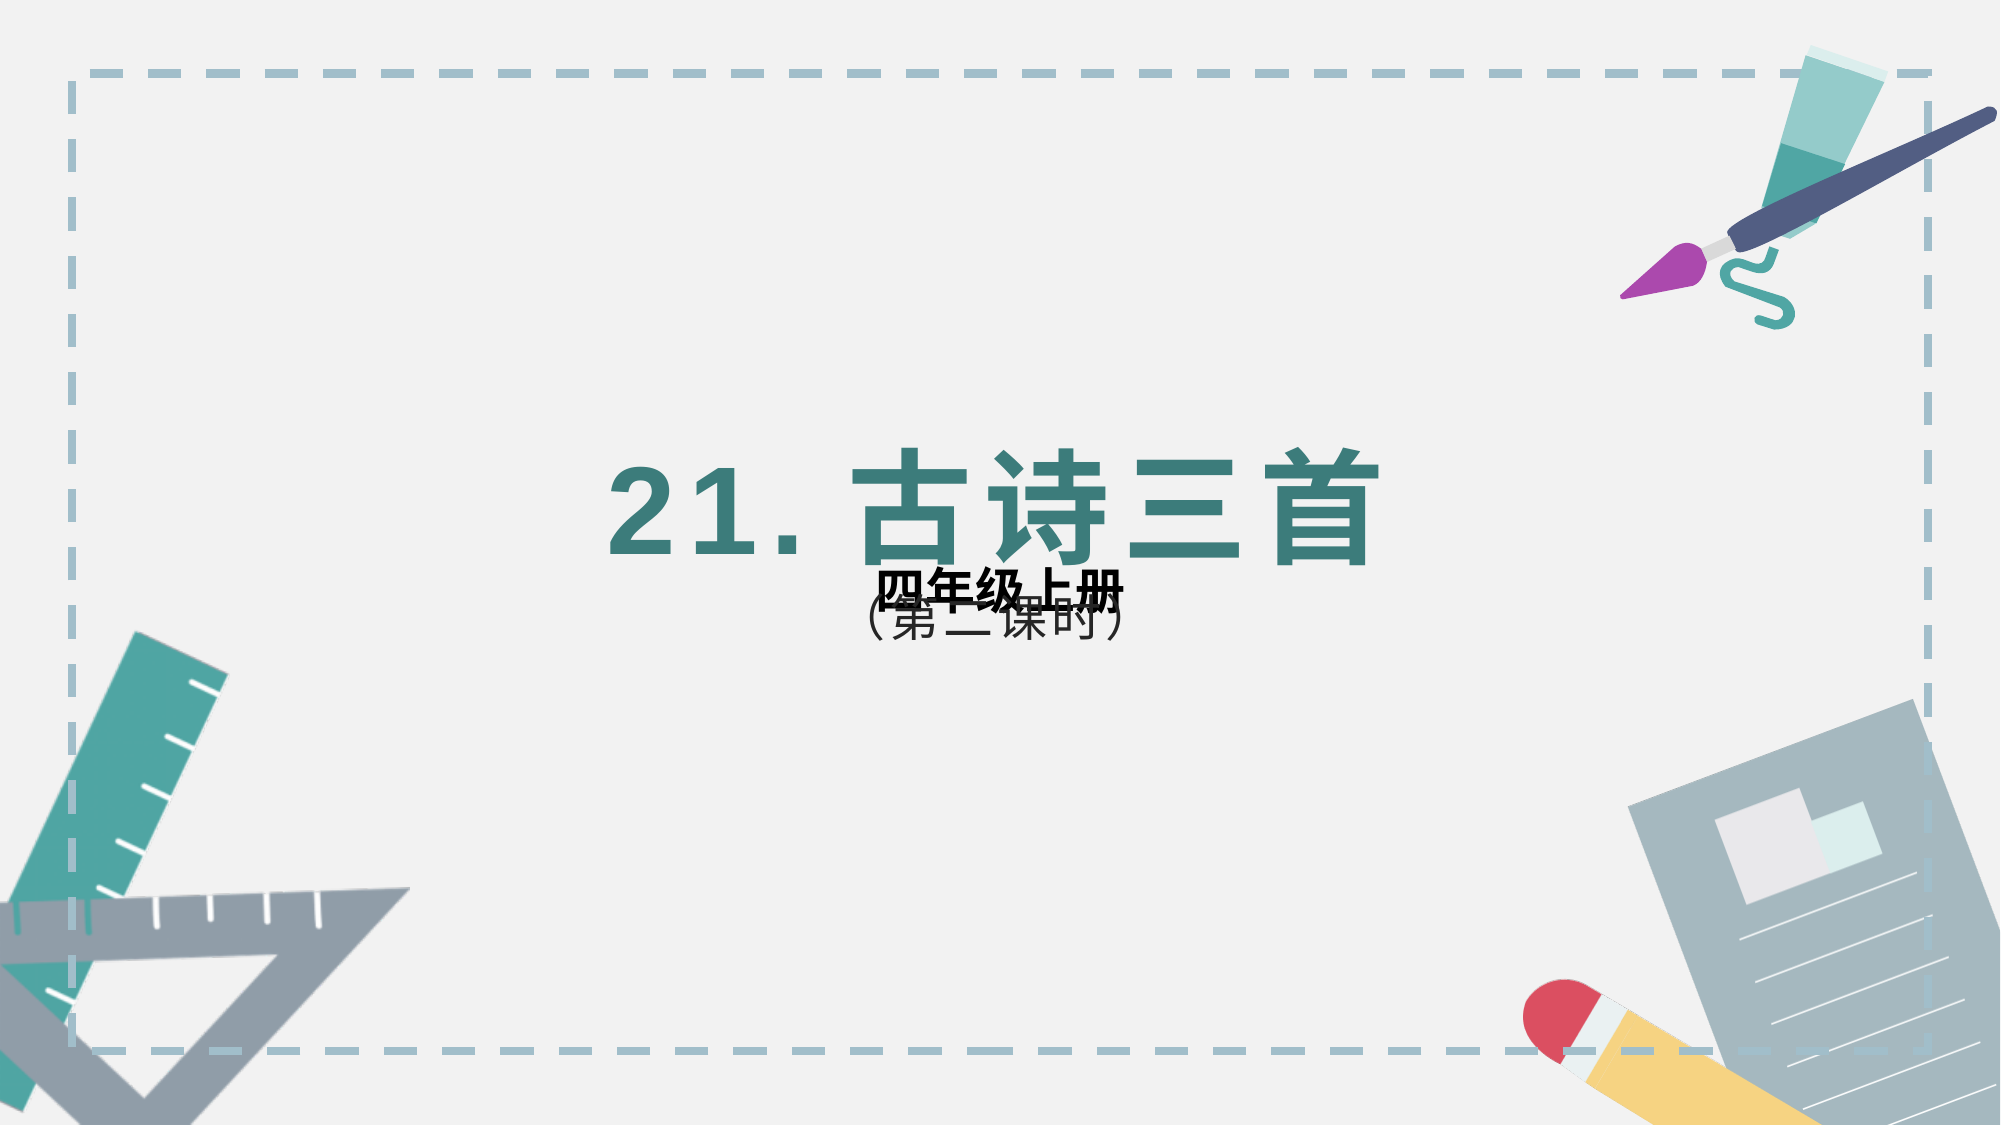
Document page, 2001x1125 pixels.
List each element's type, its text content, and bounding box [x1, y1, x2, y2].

text_box 21.古诗三首 [375, 351, 1616, 580]
text_box 四年级上册 [860, 580, 1277, 586]
text_box （第二课时） [375, 586, 1616, 783]
picture [1522, 698, 2001, 1125]
picture [0, 611, 410, 1125]
